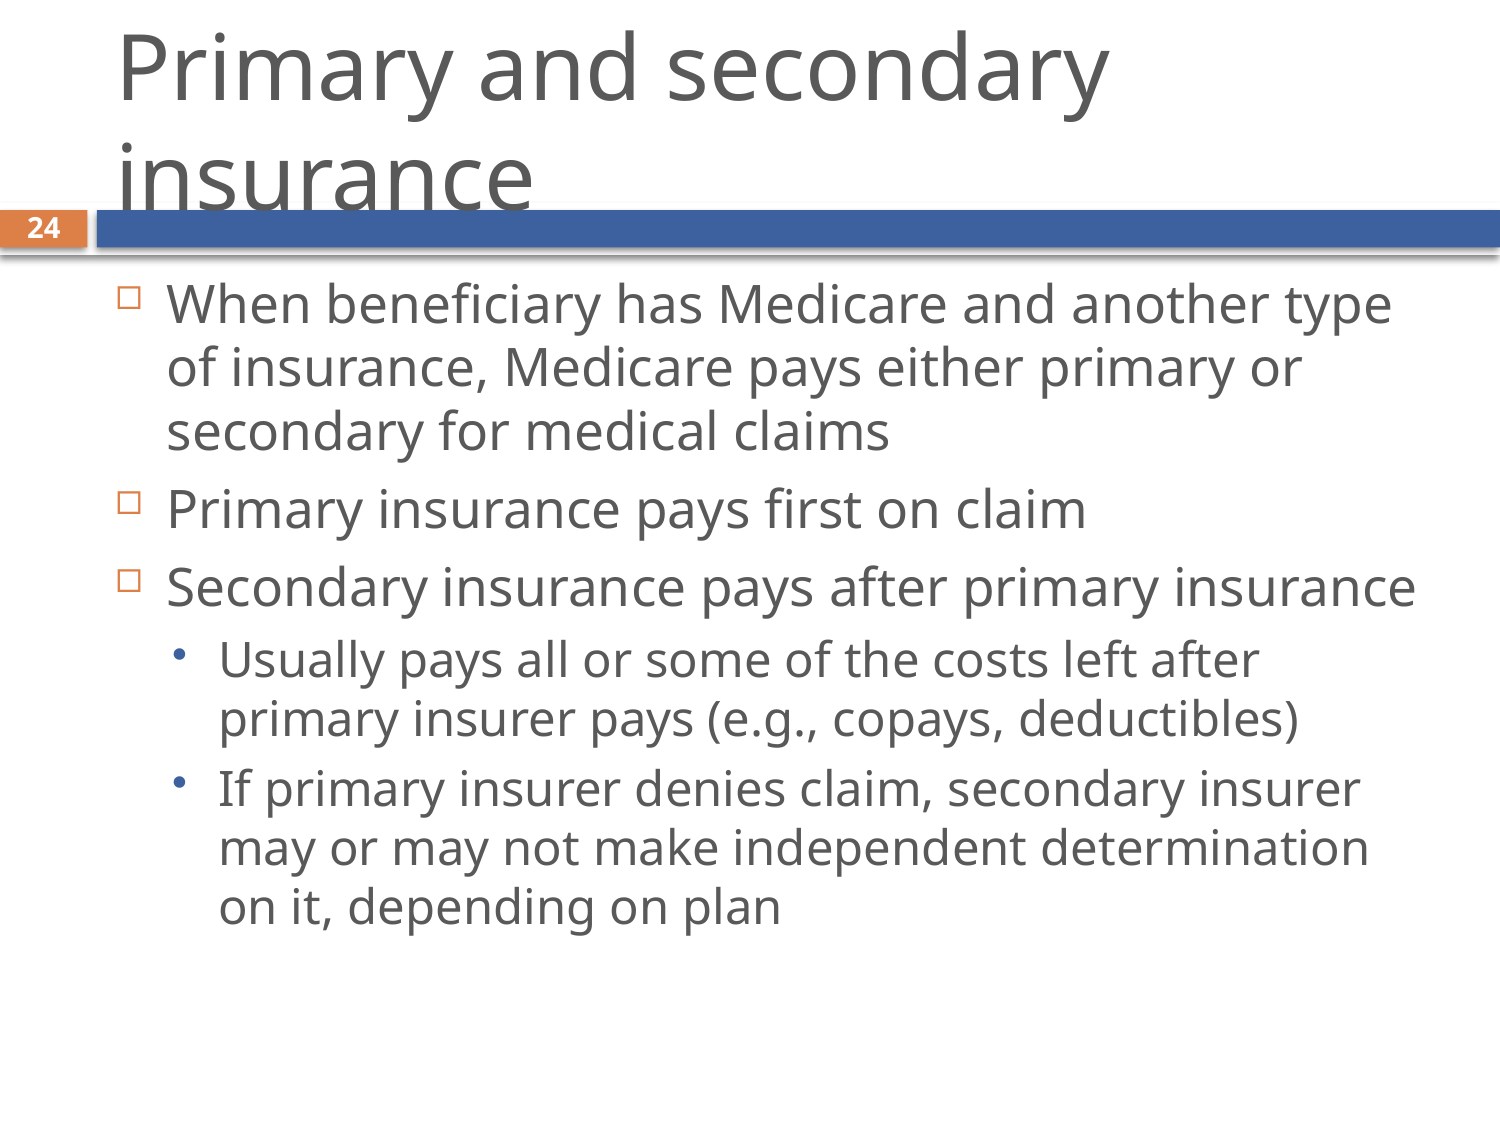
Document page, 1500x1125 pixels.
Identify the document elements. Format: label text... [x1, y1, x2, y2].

title Primary and secondary insurance [100, 37, 1438, 200]
list When beneficiary has Medicare and another type of insurance, Medicare pays either primary or secondary for medical claims Primary insurance pays first on claim Secondary insurance pays after primary insurance Usually pays all or some of the costs left after primary insurer pays (e.g., copays, deductibles) If primary insurer denies claim, secondary insurer may or may not make independent determination on it, depending on plan [100, 262, 1438, 1000]
slide_number 24 [0, 208, 88, 249]
